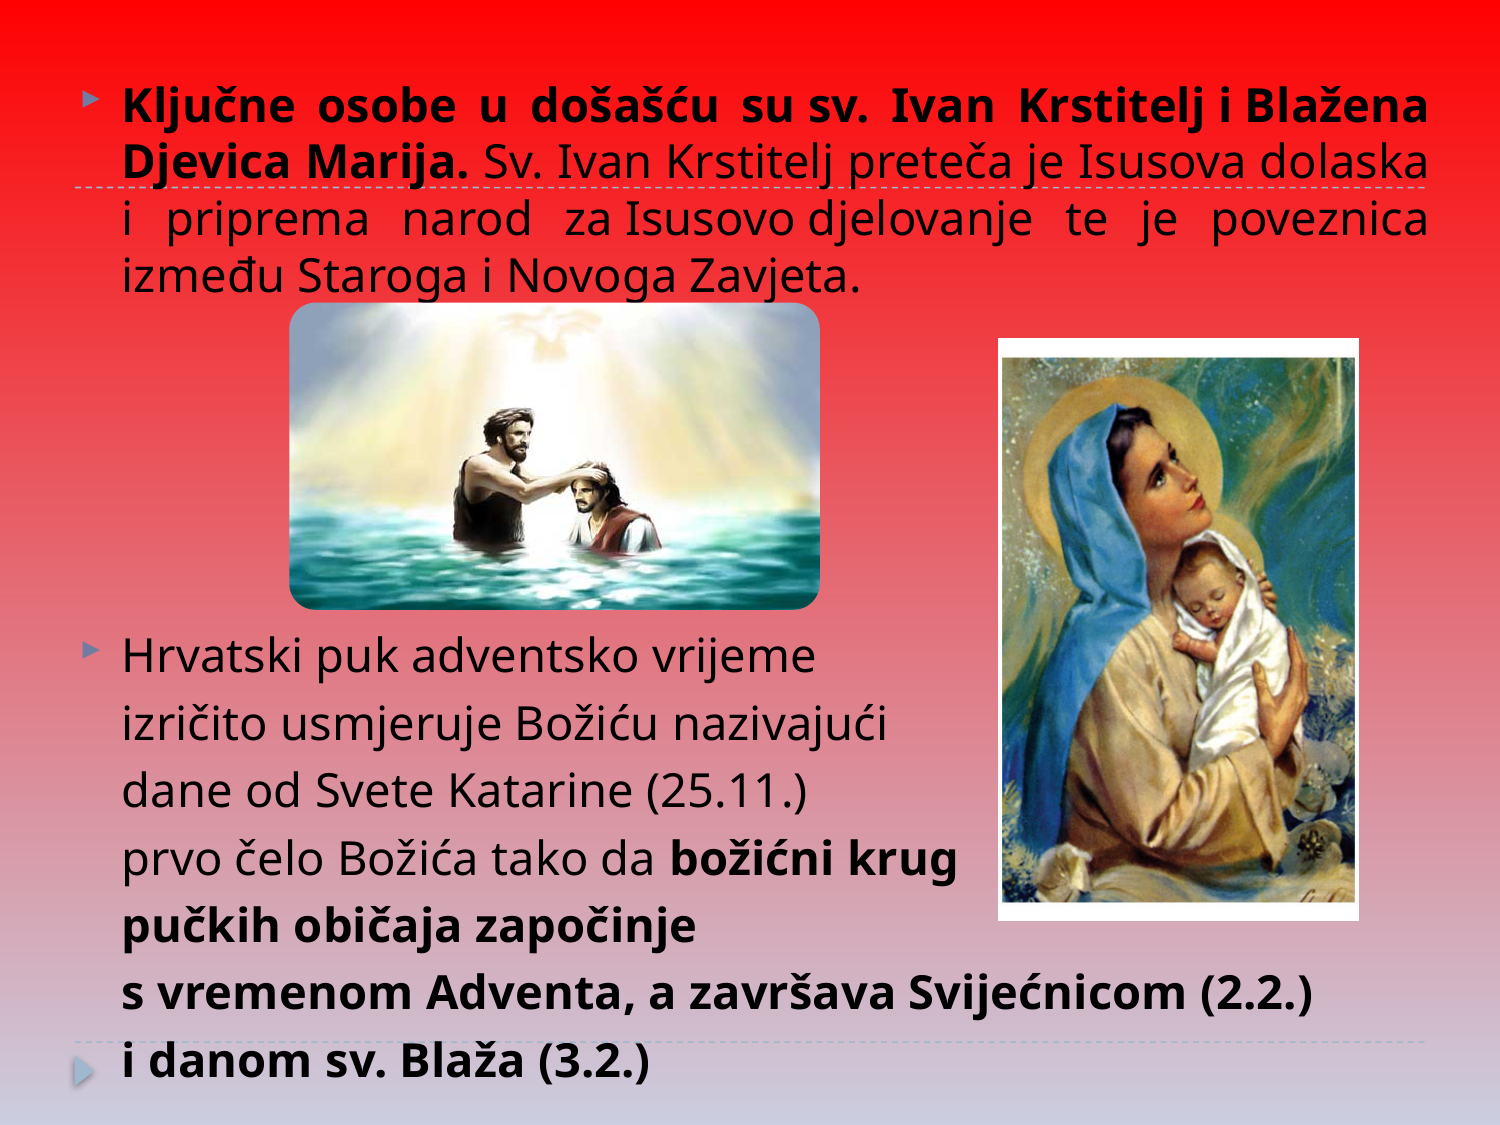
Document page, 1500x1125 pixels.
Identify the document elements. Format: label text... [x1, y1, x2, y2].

picture [289, 302, 821, 611]
list Ključne osobe u došašću su sv. Ivan Krstitelj i Blažena Djevica Marija. Sv. Ivan Krstitelj preteča je Isusova dolaska i priprema narod za Isusovo djelovanje te je poveznica između Staroga i Novoga Zavjeta. Hrvatski puk adventsko vrijeme izričito usmjeruje Božiću nazivajući dane od Svete Katarine (25.11.) prvo čelo Božića tako da božićni krug pučkih običaja započinje s vremenom Adventa, a završava Svijećnicom (2.2.) i danom sv. Blaža (3.2.) [64, 30, 1447, 1106]
picture [997, 337, 1359, 922]
